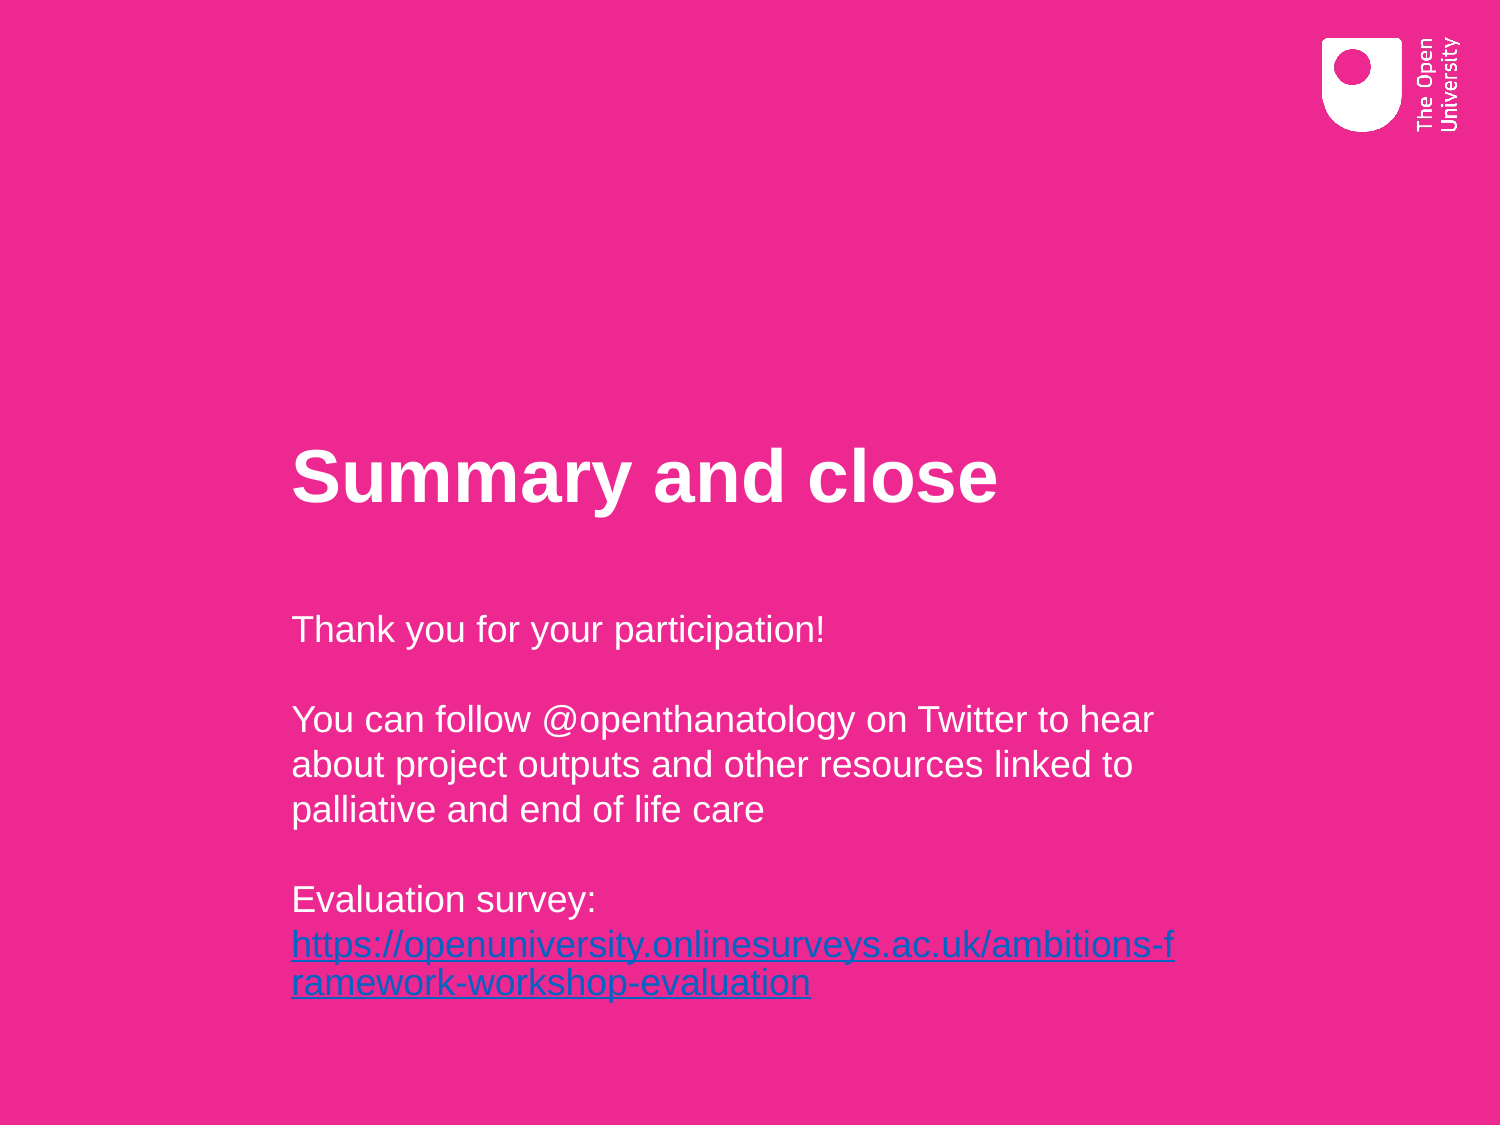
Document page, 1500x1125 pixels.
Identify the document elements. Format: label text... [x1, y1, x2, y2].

picture [1322, 37, 1460, 132]
subtitle Thank you for your participation! You can follow @openthanatology on Twitter to hear about project outputs and other resources linked to palliative and end of life care Evaluation survey: https://openuniversity.onlinesurveys.ac.uk/ambitions-framework-workshop-evaluation [291, 605, 1177, 973]
title Summary and close [291, 438, 1177, 520]
